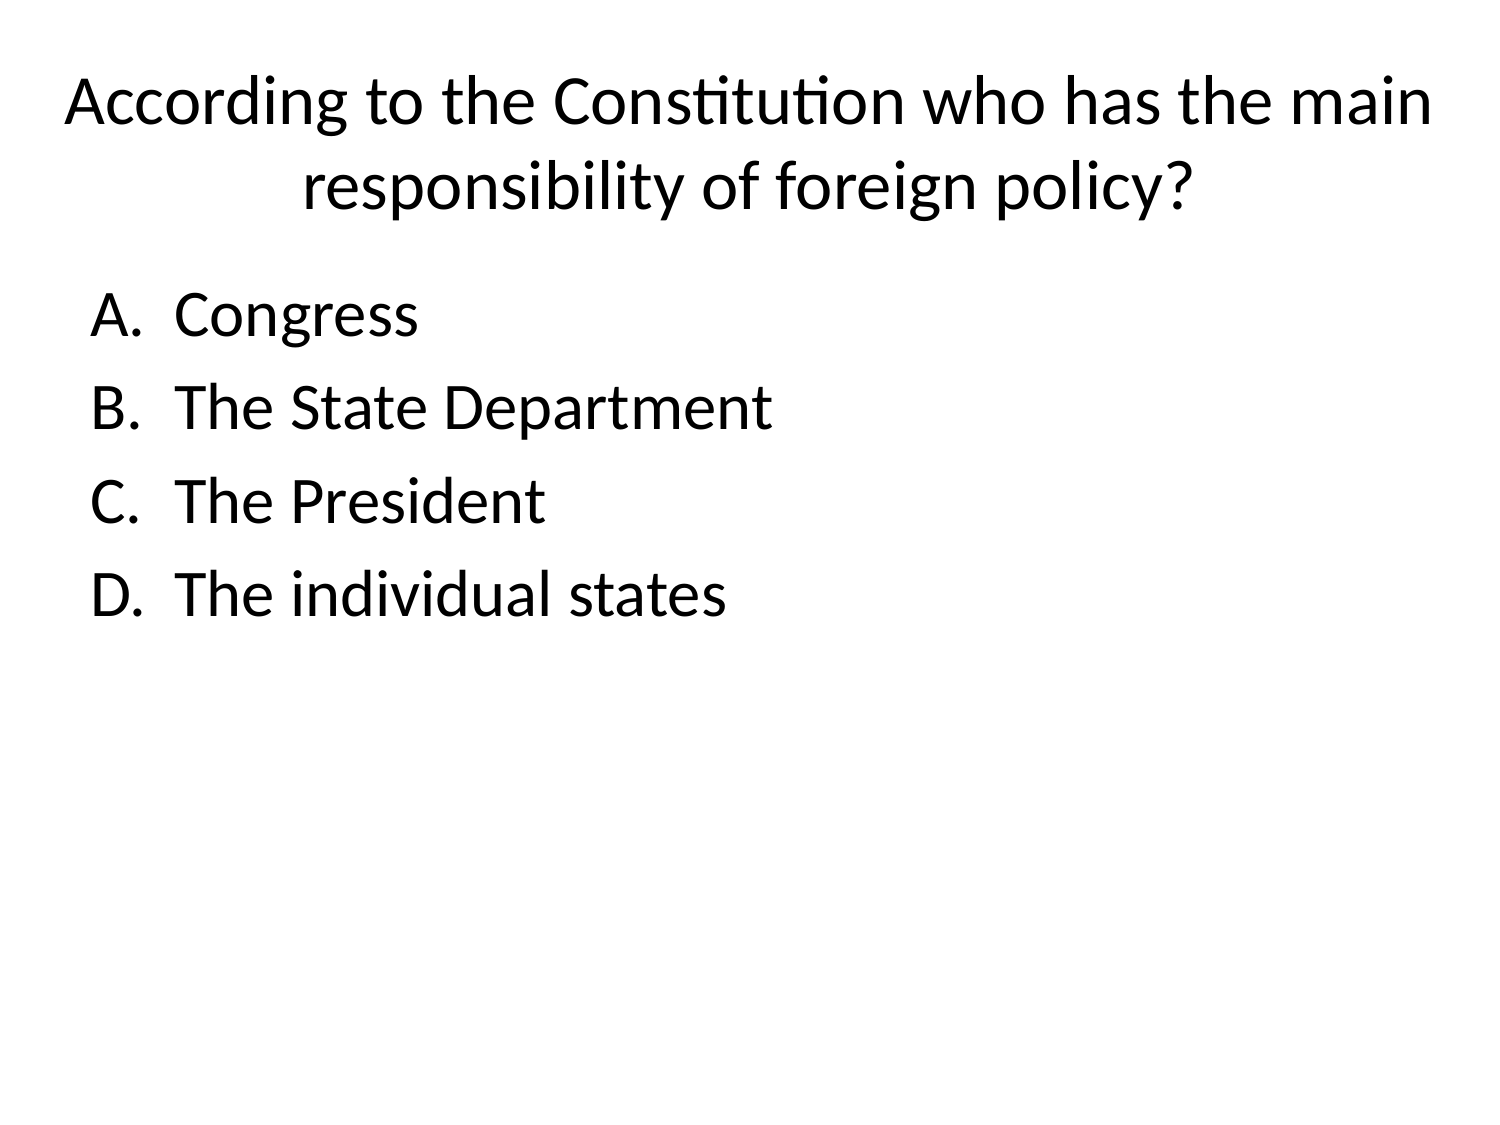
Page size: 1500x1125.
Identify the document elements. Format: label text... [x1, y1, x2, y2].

title According to the Constitution who has the main responsibility of foreign policy? [0, 45, 1500, 233]
list Congress The State Department The President The individual states [75, 262, 1425, 1005]
